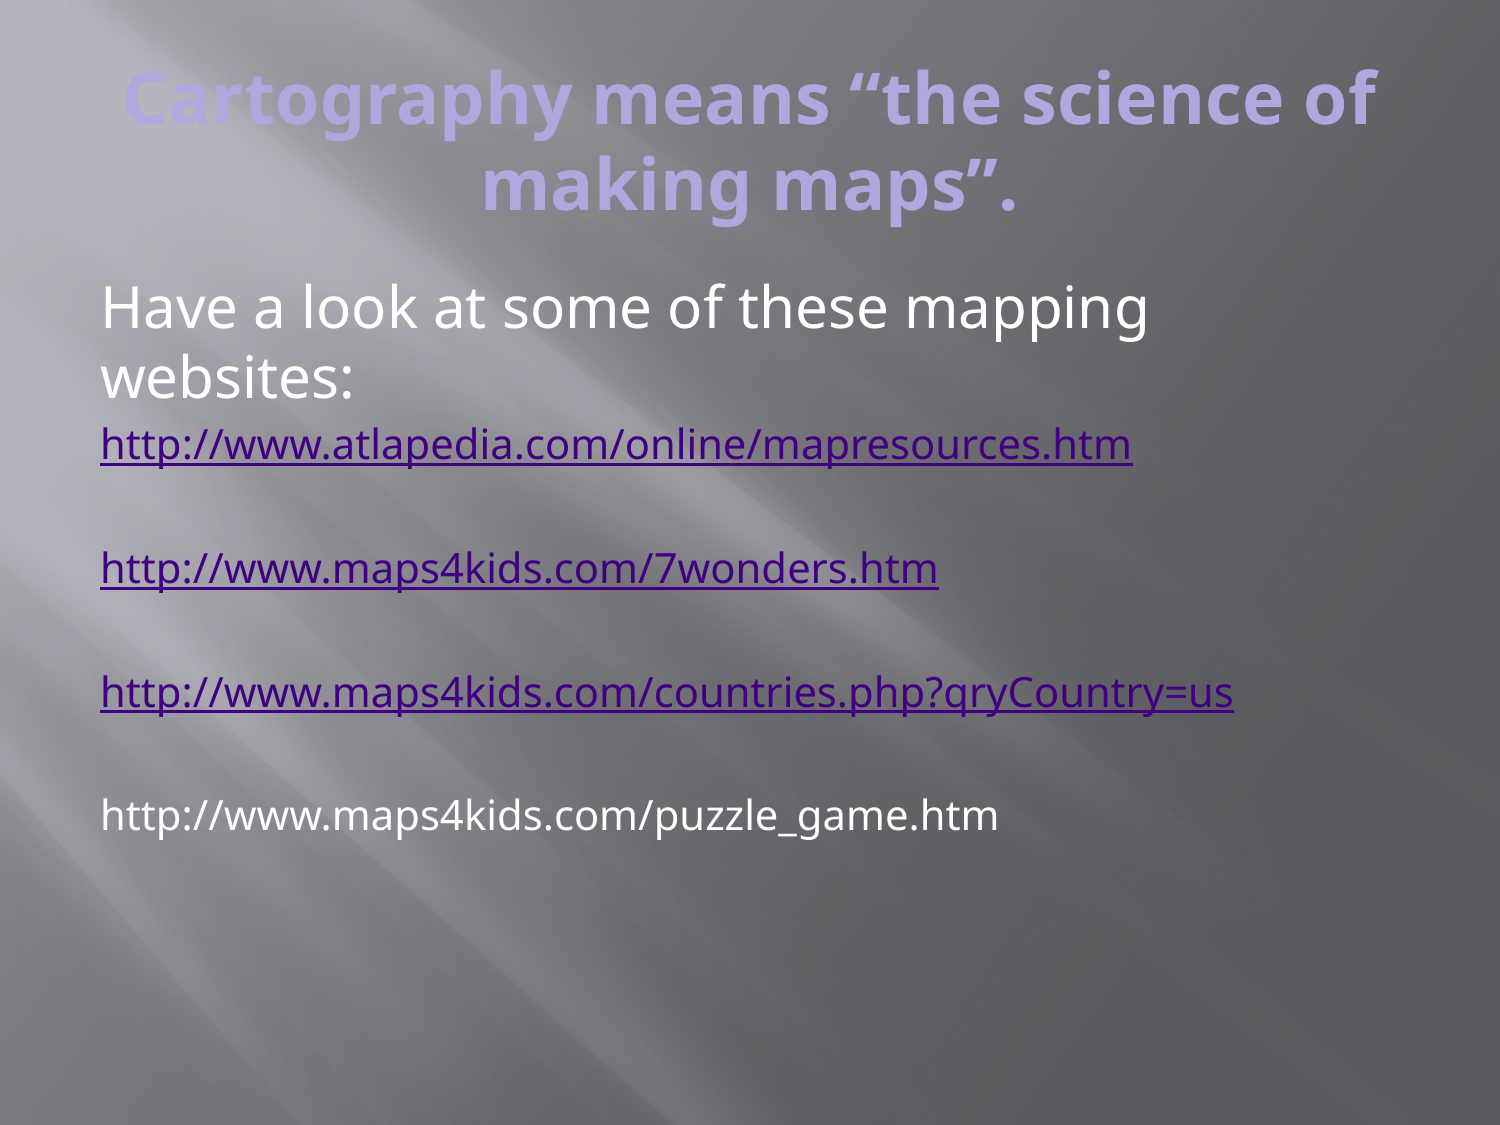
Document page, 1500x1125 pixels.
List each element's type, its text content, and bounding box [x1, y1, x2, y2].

title Cartography means “the science of making maps”. [75, 45, 1425, 233]
list Have a look at some of these mapping websites: http://www.atlapedia.com/online/mapresources.htm http://www.maps4kids.com/7wonders.htm http://www.maps4kids.com/countries.php?qryCountry=us http://www.maps4kids.com/puzzle_game.htm [75, 262, 1425, 1035]
